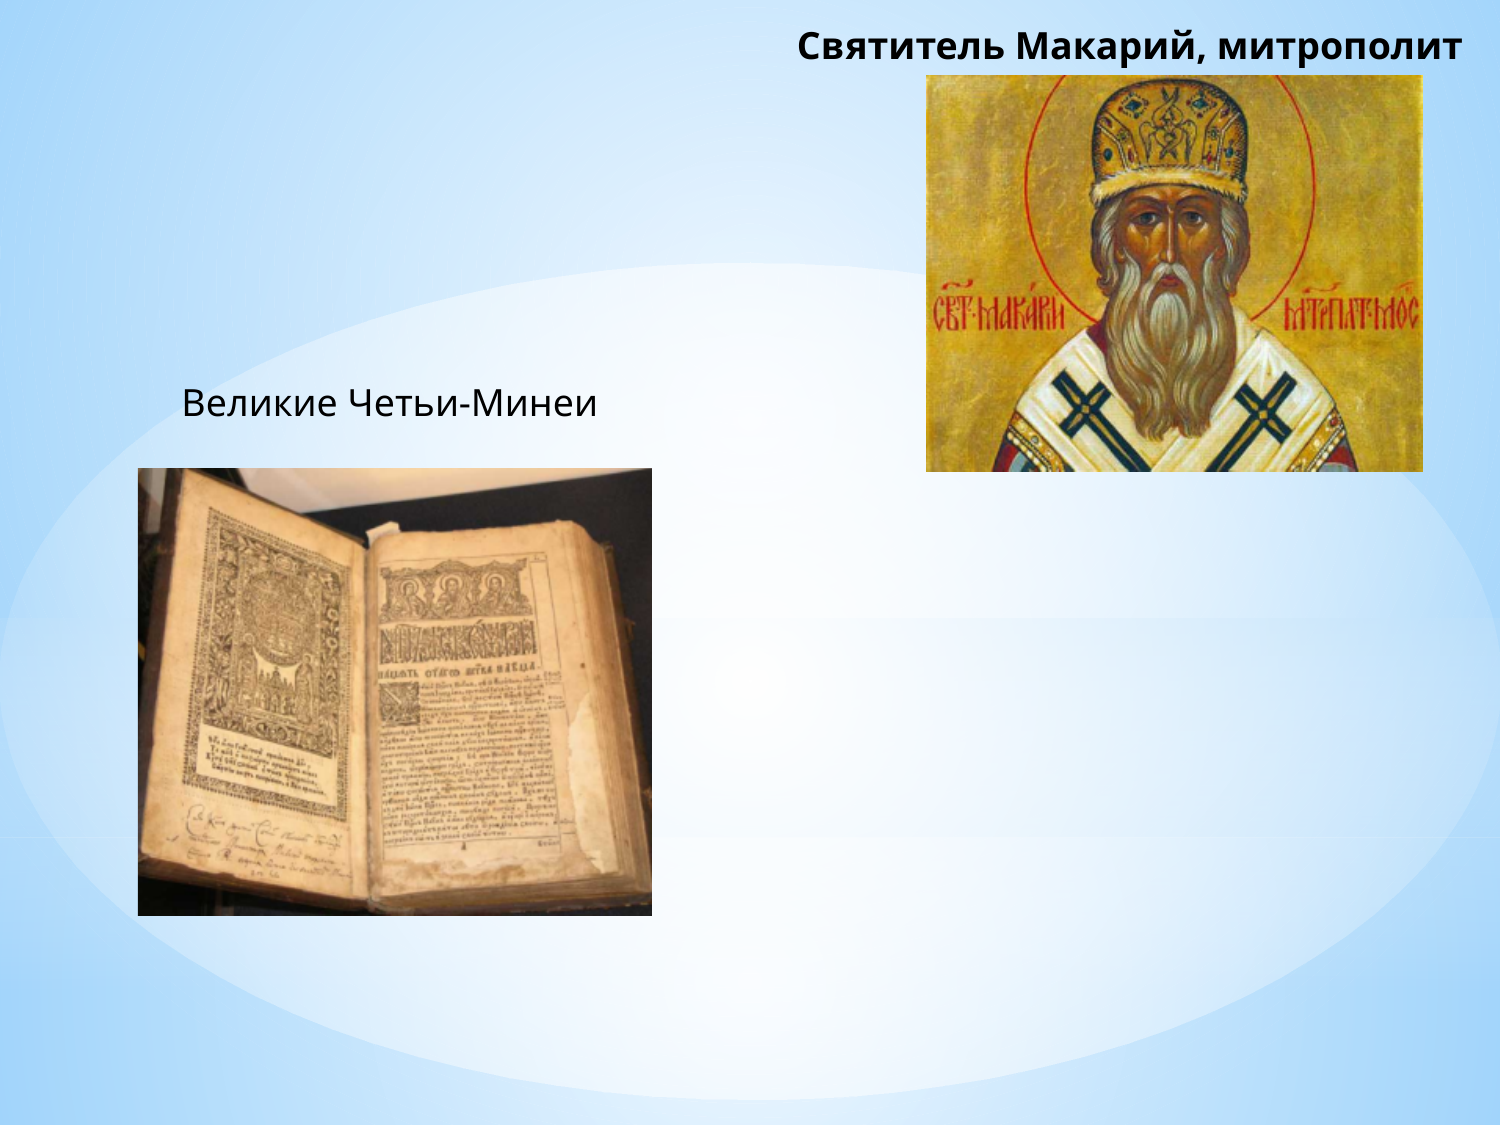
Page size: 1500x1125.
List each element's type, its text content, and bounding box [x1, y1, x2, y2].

text_box Святитель Макарий, митрополит [782, 14, 1479, 75]
text_box Великие Четьи-Минеи [166, 371, 623, 432]
picture [137, 467, 653, 916]
picture [925, 74, 1423, 472]
